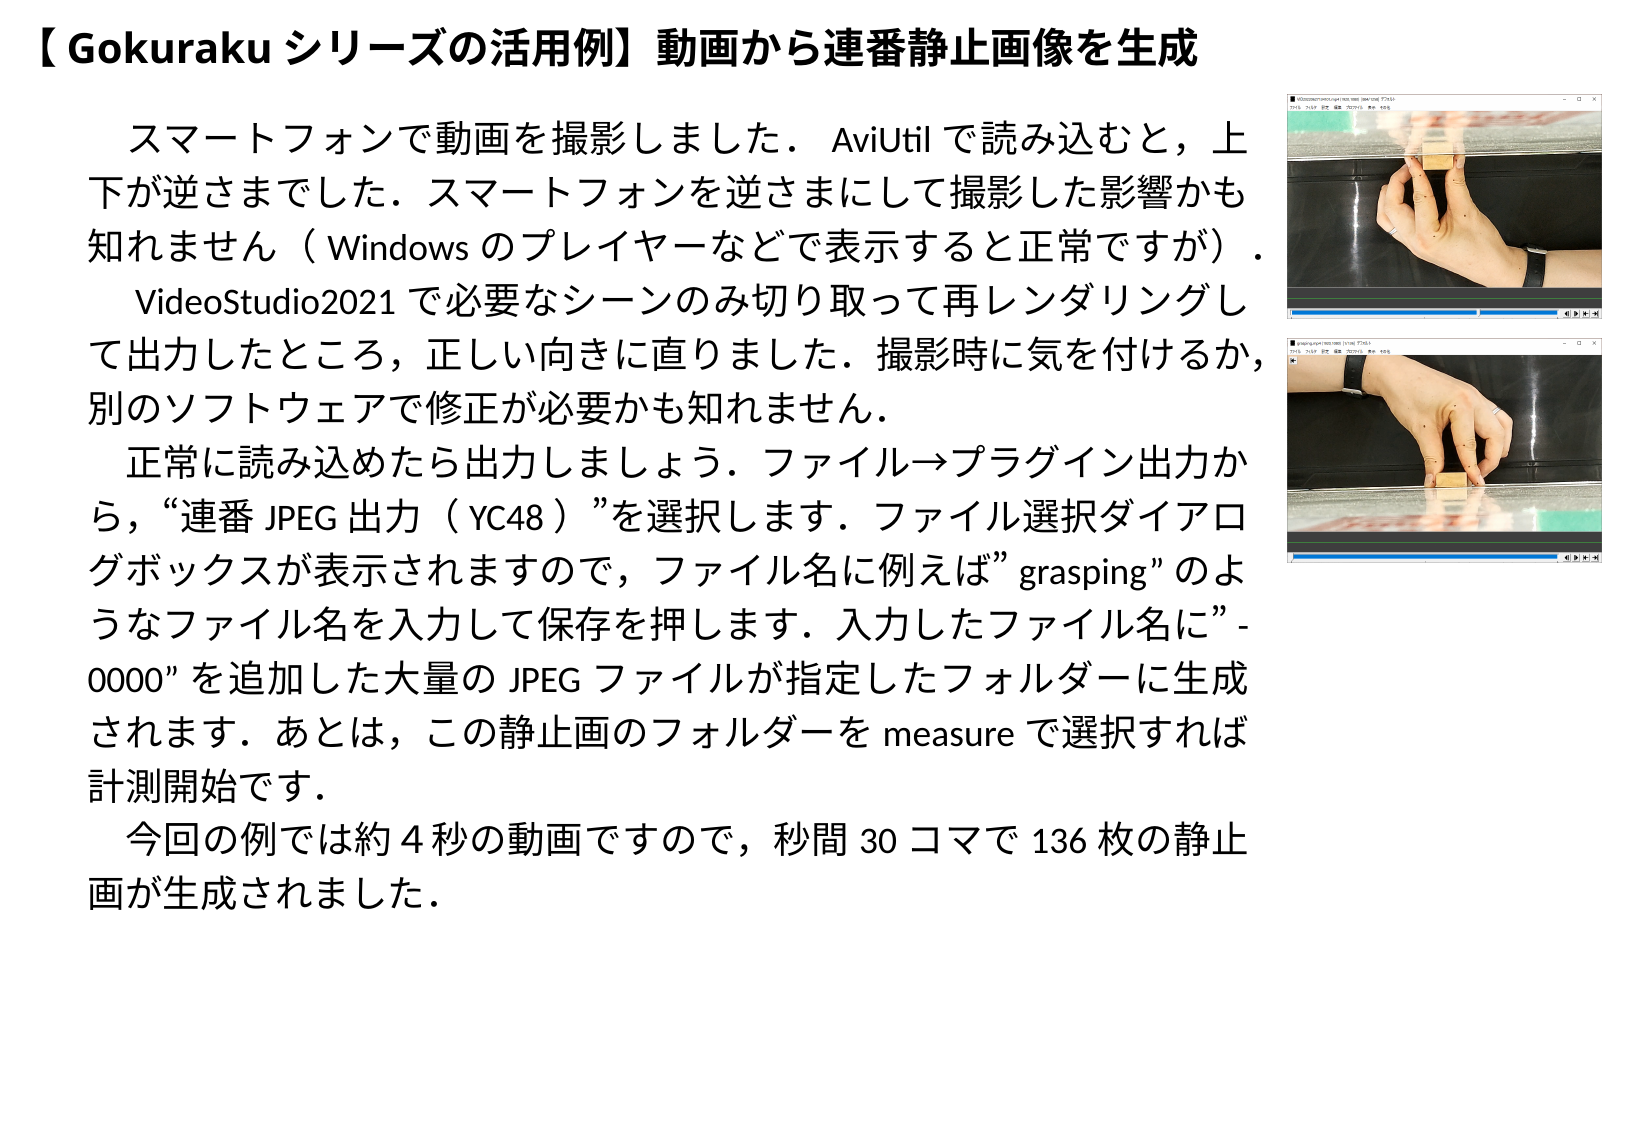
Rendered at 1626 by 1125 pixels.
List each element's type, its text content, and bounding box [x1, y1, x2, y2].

text_box スマートフォンで動画を撮影しました．AviUtilで読み込むと，上下が逆さまでした．スマートフォンを逆さまにして撮影した影響かも知れません（Windowsのプレイヤーなどで表示すると正常ですが）． VideoStudio2021で必要なシーンのみ切り取って再レンダリングして出力したところ，正しい向きに直りました．撮影時に気を付けるか，別のソフトウェアで修正が必要かも知れません． 正常に読み込めたら出力しましょう．ファイル→プラグイン出力から，“連番JPEG出力（YC48）”を選択します．ファイル選択ダイアログボックスが表示されますので，ファイル名に例えば”grasping”のようなファイル名を入力して保存を押します．入力したファイル名に”-0000”を追加した大量のJPEGファイルが指定したフォルダーに生成されます．あとは，この静止画のフォルダーをmeasureで選択すれば計測開始です． 今回の例では約４秒の動画ですので，秒間30コマで136枚の静止画が生成されました． [72, 98, 1264, 923]
picture [1287, 94, 1602, 319]
title 【Gokurakuシリーズの活用例】動画から連番静止画像を生成 [0, 0, 1625, 101]
picture [1287, 338, 1602, 563]
